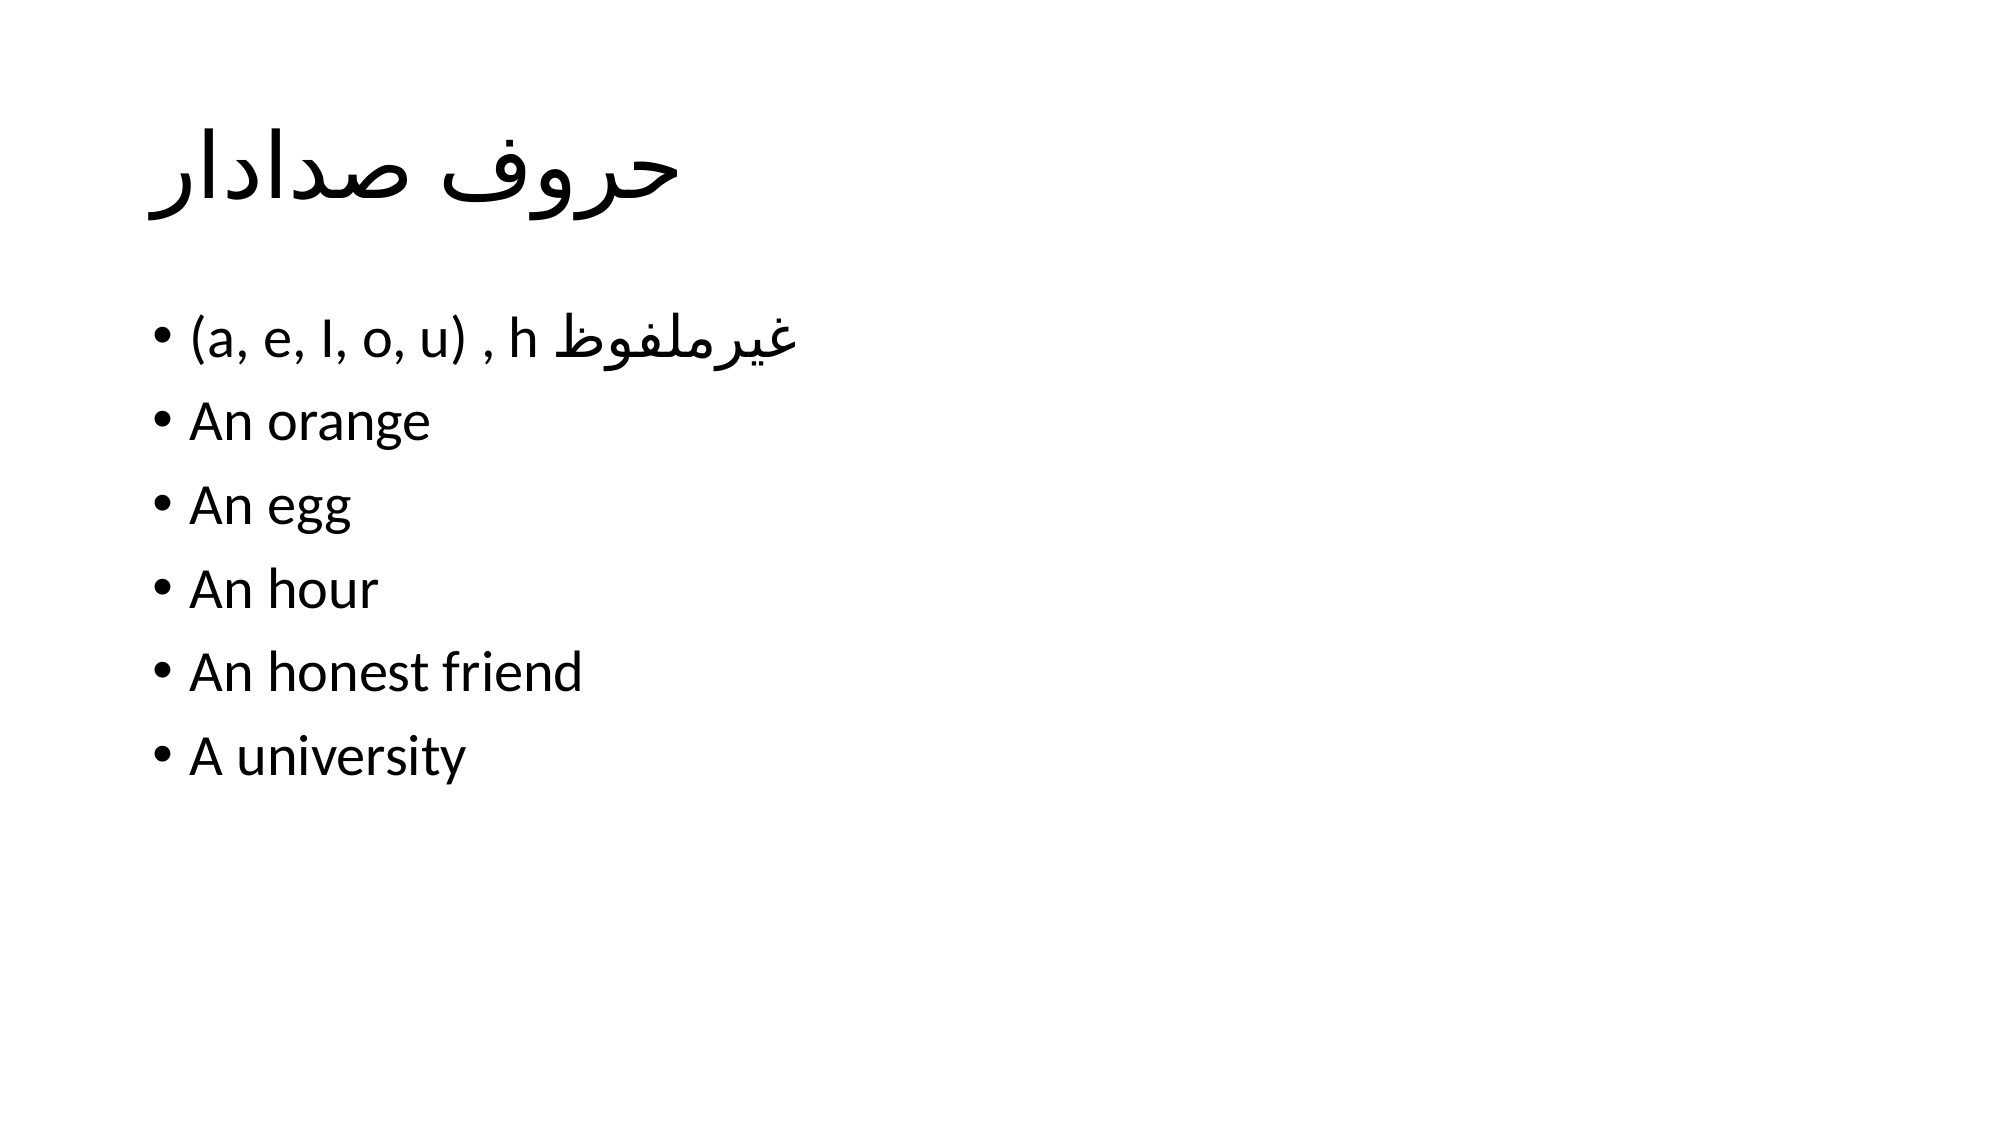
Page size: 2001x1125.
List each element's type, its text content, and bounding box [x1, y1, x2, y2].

title حروف صدادار [137, 59, 1863, 278]
list (a, e, I, o, u) , h غیرملفوظ An orange An egg An hour An honest friend A university [137, 299, 1863, 1014]
